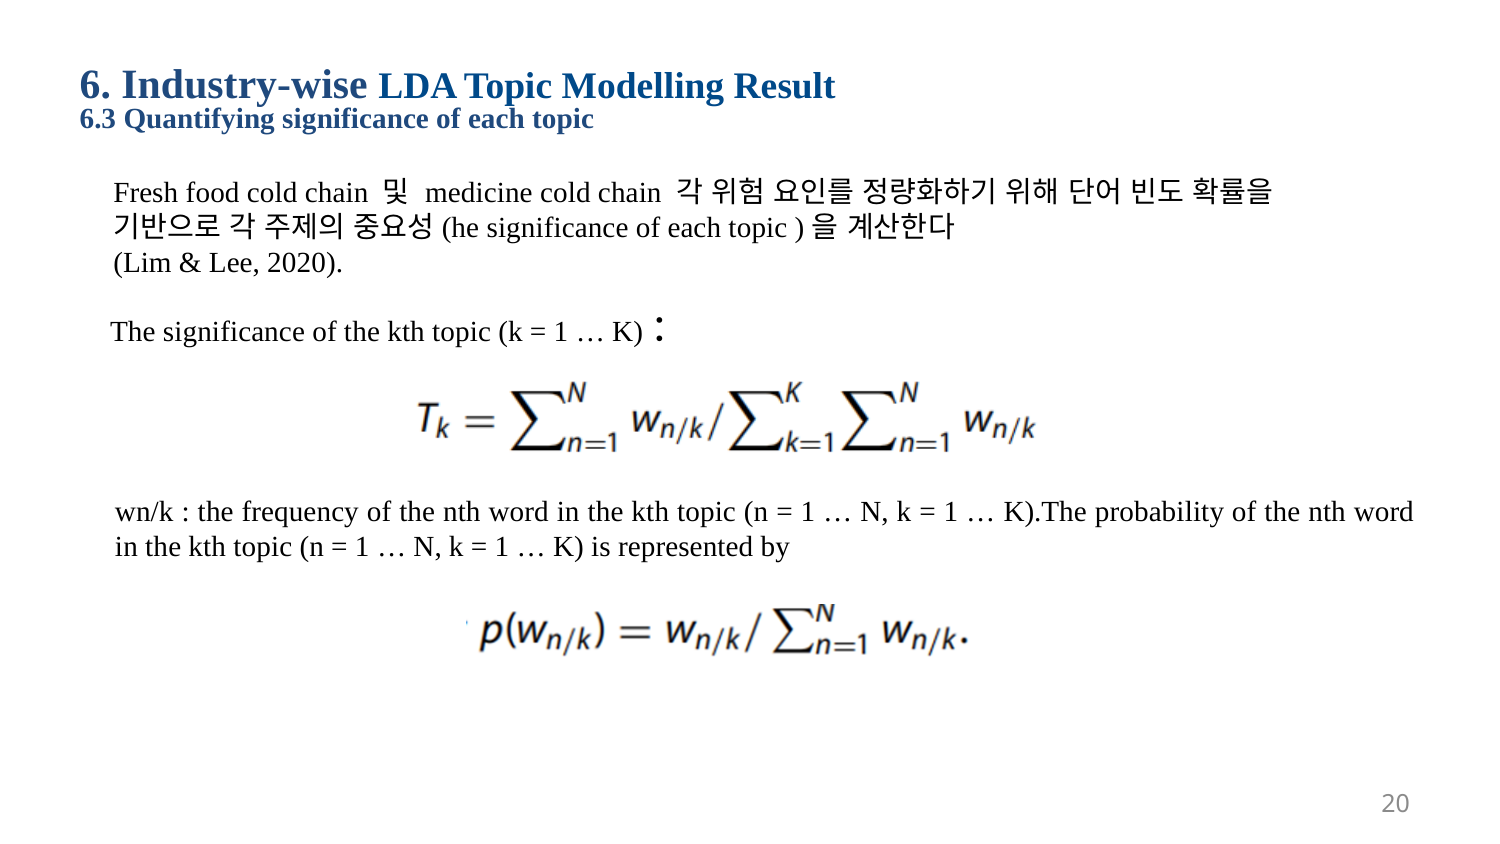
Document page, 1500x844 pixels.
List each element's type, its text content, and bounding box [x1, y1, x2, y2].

text_box wn/k : the frequency of the nth word in the kth topic (n = 1 … N, k = 1 … K).The probability of the nth word in the kth topic (n = 1 … N, k = 1 … K) is represented by [100, 485, 1432, 570]
text_box The significance of the kth topic (k = 1 … K)： [95, 296, 1054, 356]
picture [374, 351, 1065, 477]
slide_number 20 [1074, 782, 1425, 827]
text_box 6.3 Quantifying significance of each topic [64, 91, 957, 142]
text_box Fresh food cold chain 및 medicine cold chain 각 위험 요인를 정량화하기 위해 단어 빈도 확률을 기반으로 각 주제의 중요성(he significance of each topic )을 계산한다 (Lim & Lee, 2020). [98, 166, 1341, 286]
text_box 6. Industry-wise LDA Topic Modelling Result [64, 0, 928, 115]
picture [466, 604, 1002, 681]
